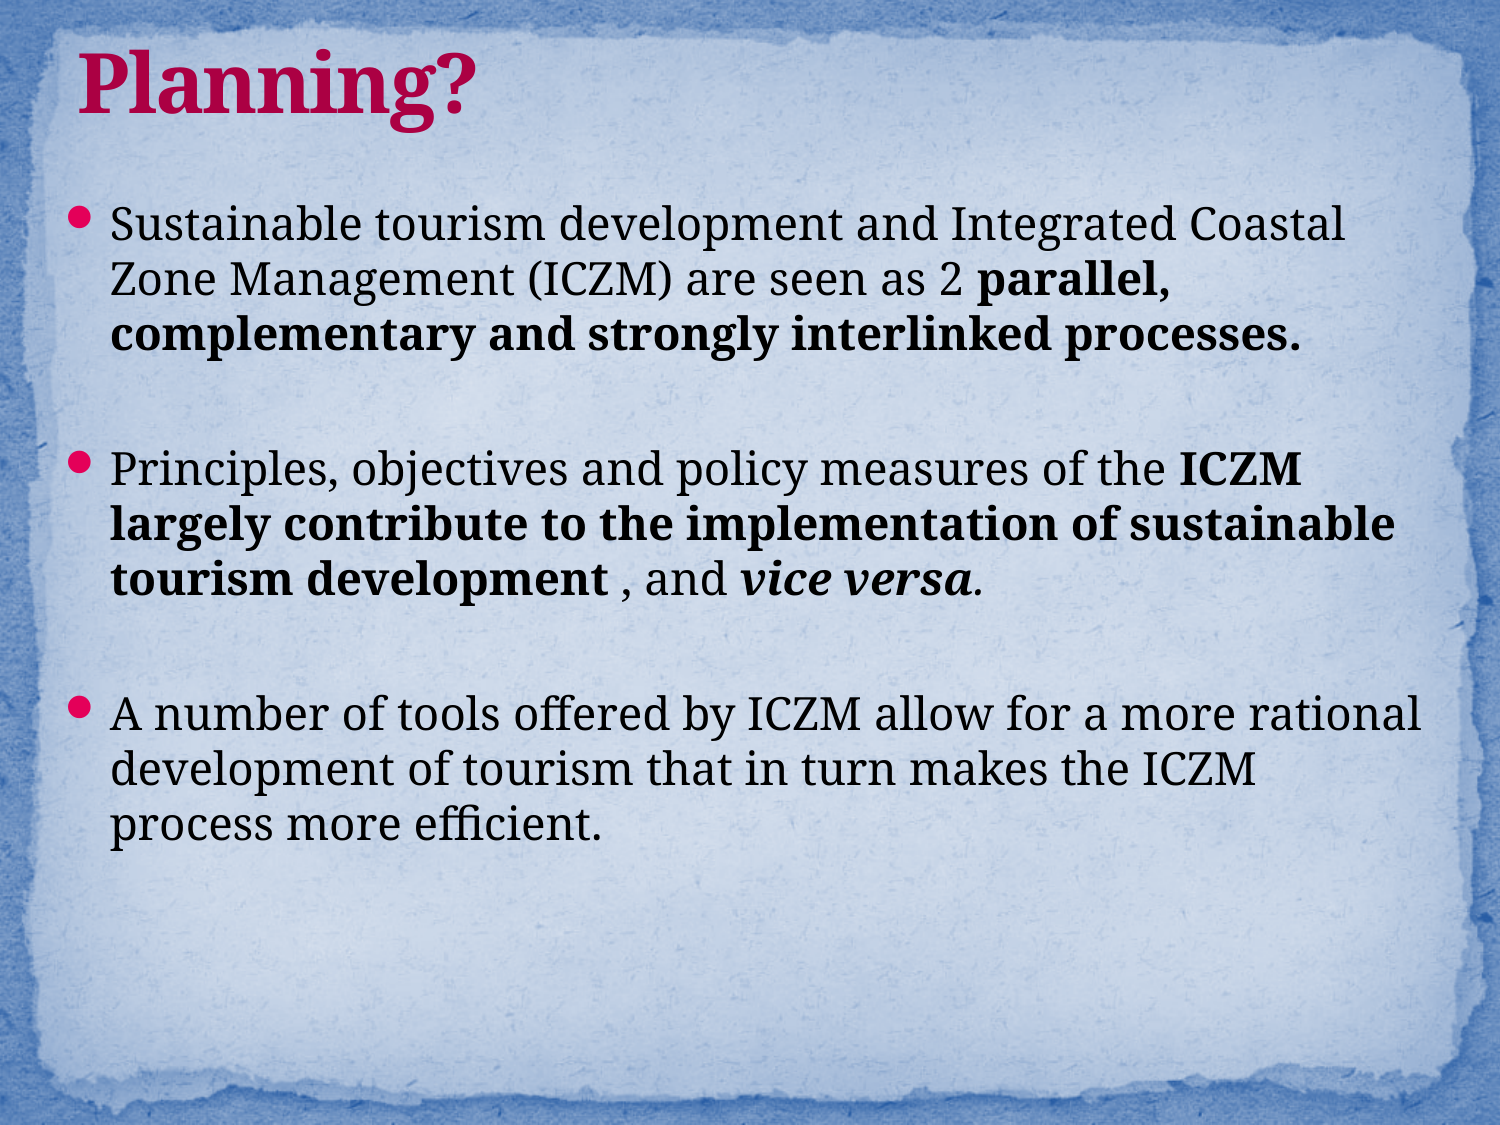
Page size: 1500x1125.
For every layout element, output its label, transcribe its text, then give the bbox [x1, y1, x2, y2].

title Planning? [62, 0, 1500, 138]
list Sustainable tourism development and Integrated Coastal Zone Management (ICZM) are seen as 2 parallel, complementary and strongly interlinked processes. Principles, objectives and policy measures of the ICZM largely contribute to the implementation of sustainable tourism development , and vice versa. A number of tools offered by ICZM allow for a more rational development of tourism that in turn makes the ICZM process more efficient. [50, 187, 1438, 938]
